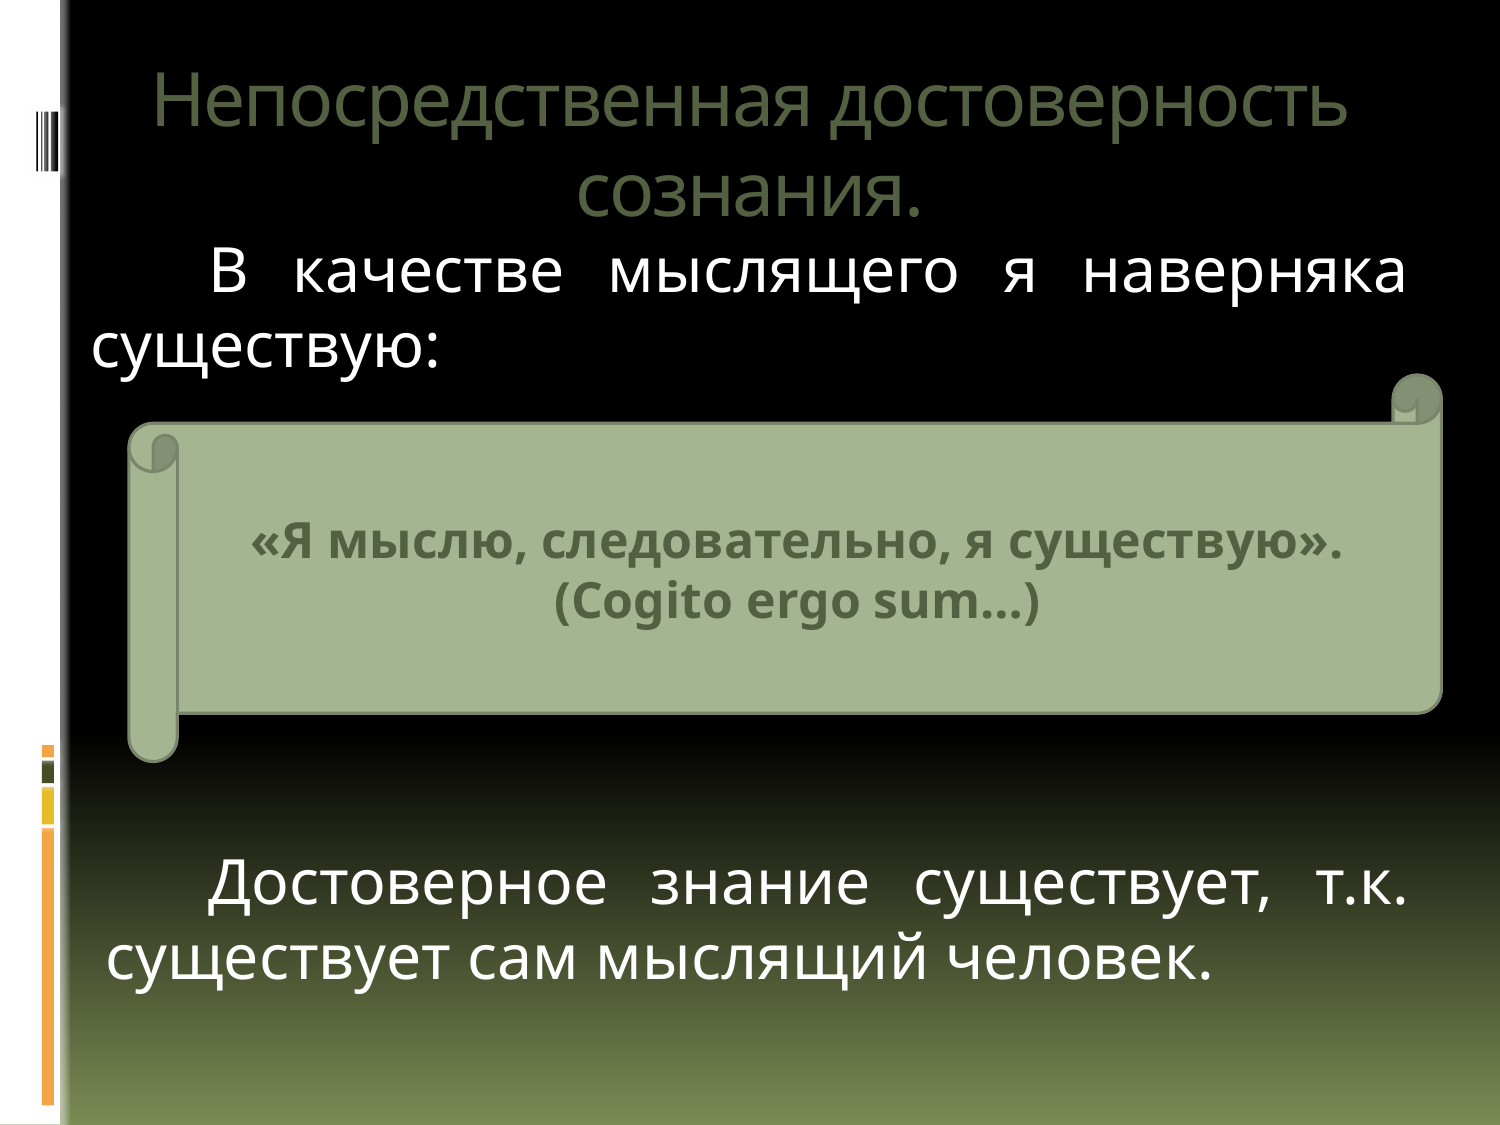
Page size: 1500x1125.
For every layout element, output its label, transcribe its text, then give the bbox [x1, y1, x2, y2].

text_box «Я мыслю, следовательно, я существую». (Cogito ergo sum…) [127, 373, 1443, 764]
list В качестве мыслящего я наверняка существую: Достоверное знание существует, т.к. существует сам мыслящий человек. [75, 222, 1425, 1059]
title Непосредственная достоверность сознания. [75, 43, 1425, 222]
